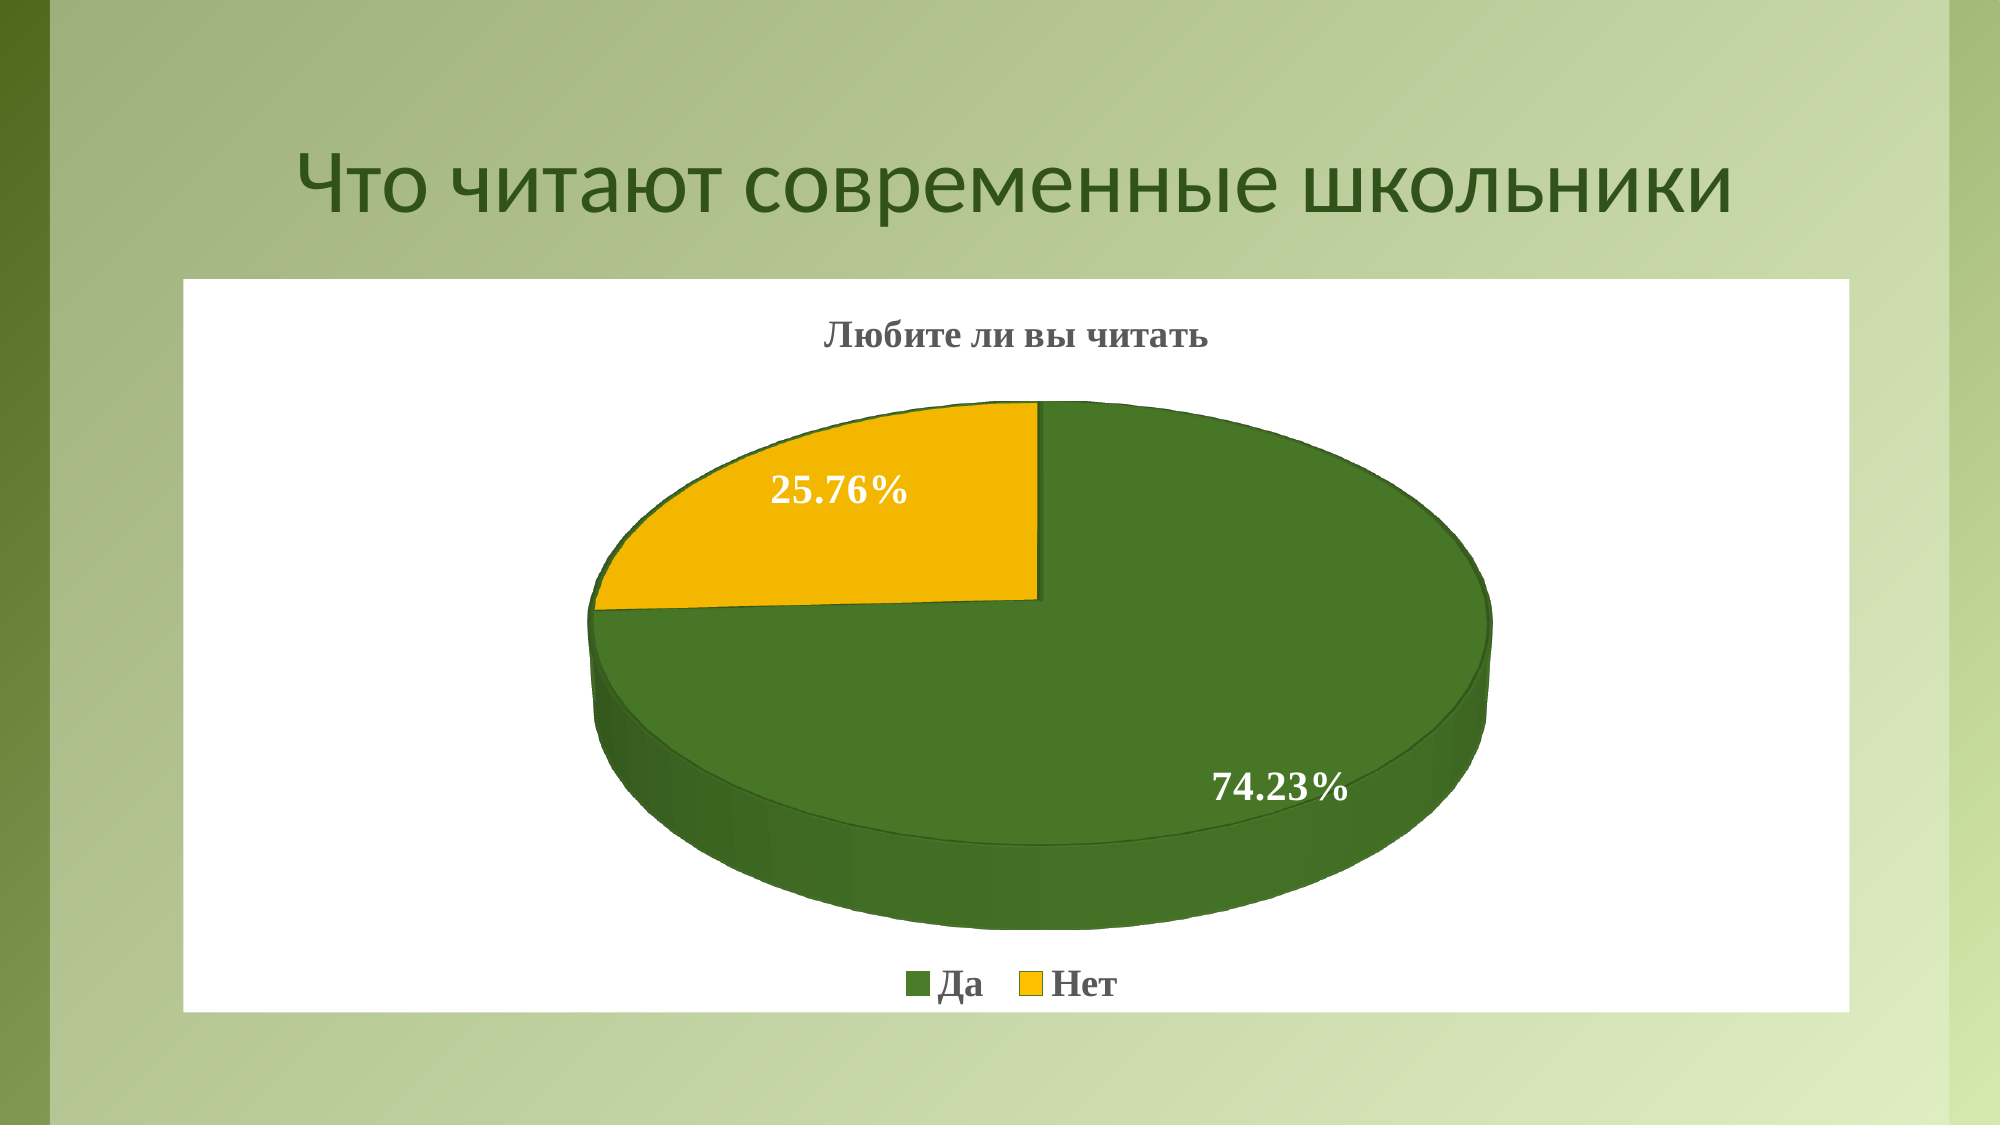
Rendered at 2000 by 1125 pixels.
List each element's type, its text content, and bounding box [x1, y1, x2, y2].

title Что читают современные школьники [183, 12, 1850, 242]
chart [183, 279, 1850, 1013]
